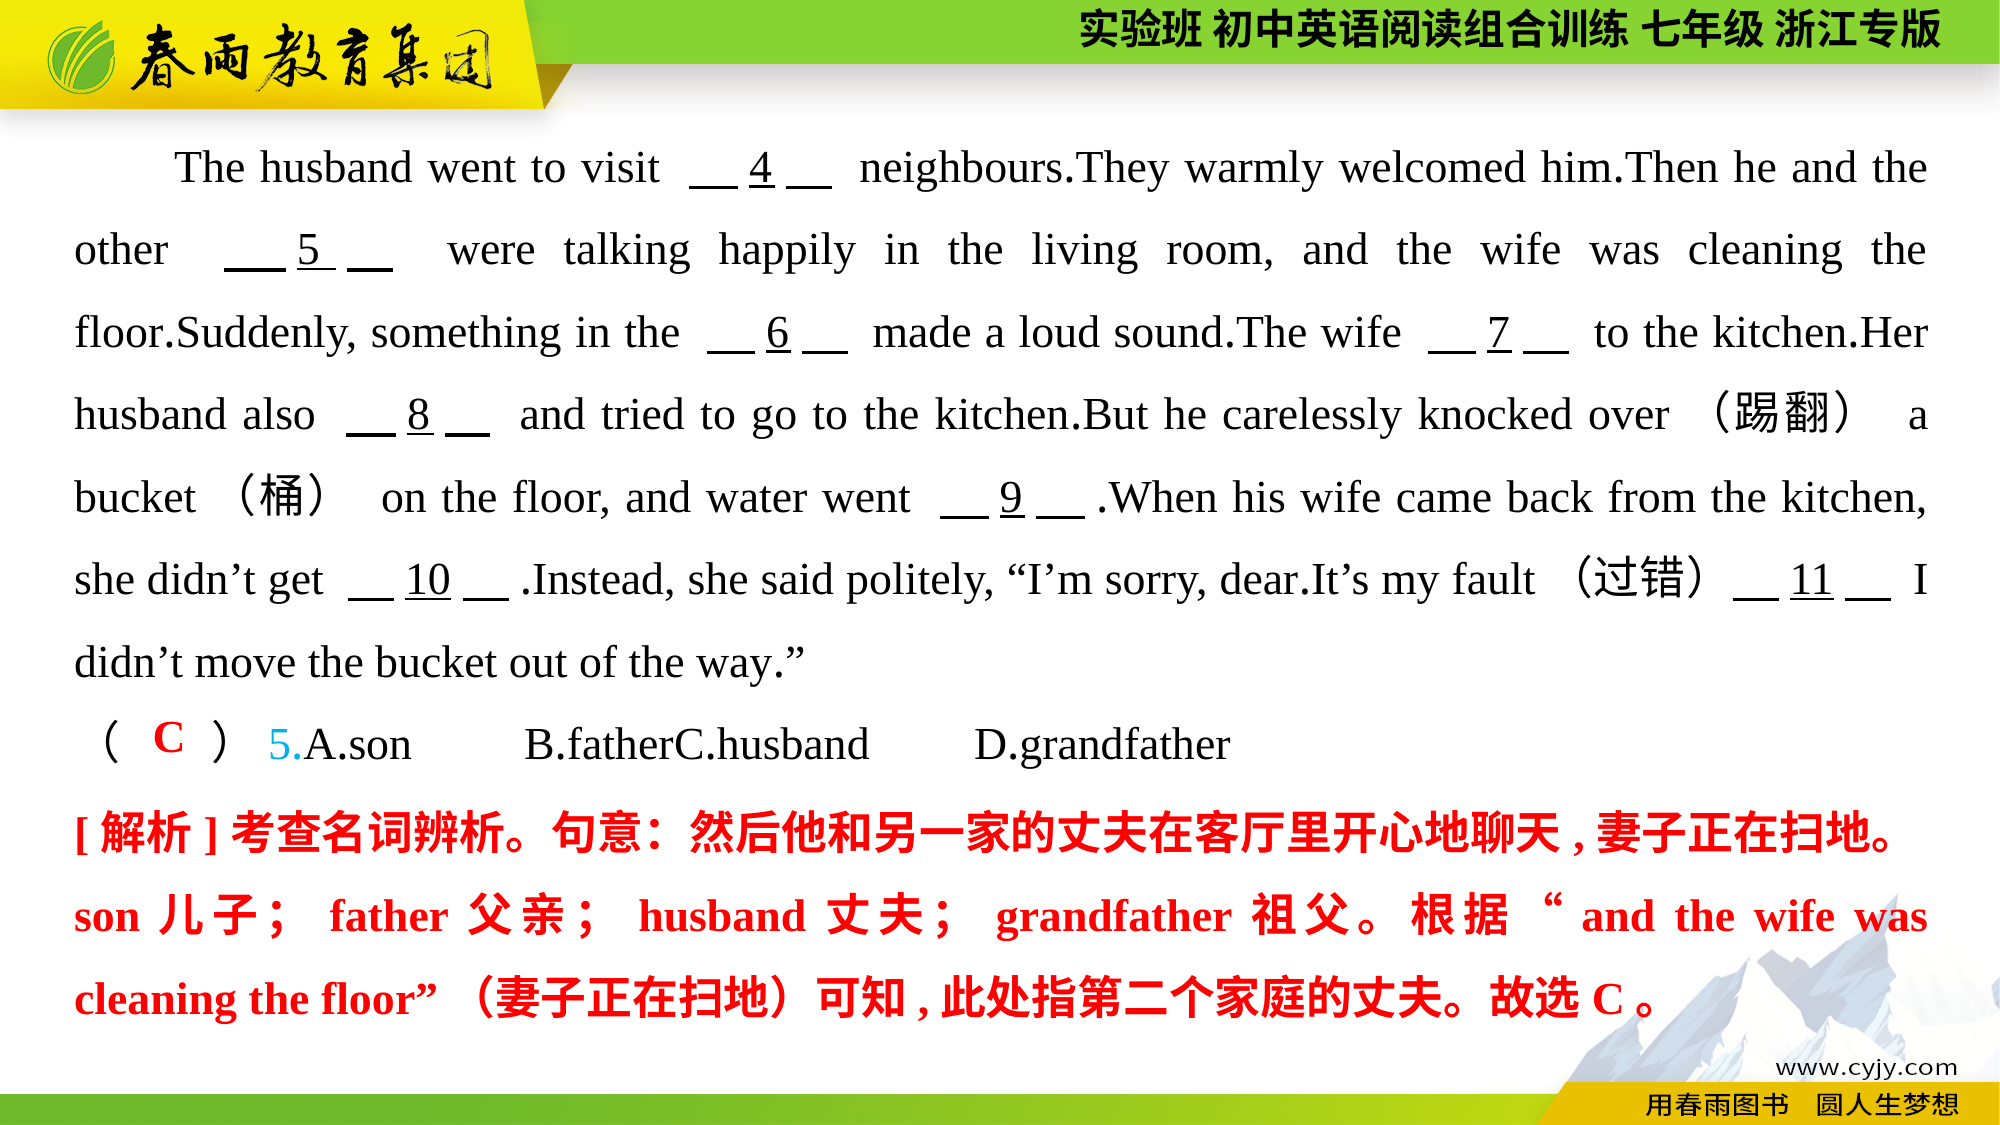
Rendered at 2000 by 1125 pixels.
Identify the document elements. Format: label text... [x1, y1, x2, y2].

text_box [解析]考查名词辨析。句意：然后他和另一家的丈夫在客厅里开心地聊天,妻子正在扫地。son儿子；father父亲；husband丈夫；grandfather祖父。根据“and the wife was cleaning the floor”（妻子正在扫地）可知,此处指第二个家庭的丈夫。故选C。 [59, 768, 1944, 1031]
picture [0, 0, 2000, 1125]
list The husband went to visit 4 neighbours.They warmly welcomed him.Then he and the other 5 were talking happily in the living room, and the wife was cleaning the floor.Suddenly, something in the 6 made a loud sound.The wife 7 to the kitchen.Her husband also 8 and tried to go to the kitchen.But he carelessly knocked over（踢翻） a bucket（桶） on the floor, and water went 9 .When his wife came back from the kitchen, she didn’t get 10 .Instead, she said politely, “I’m sorry, dear.It’s my fault（过错） 11 I didn’t move the bucket out of the way.” （ ）5.A.son B.father C.husband D.grandfather [59, 101, 1944, 768]
text_box C [138, 699, 201, 768]
